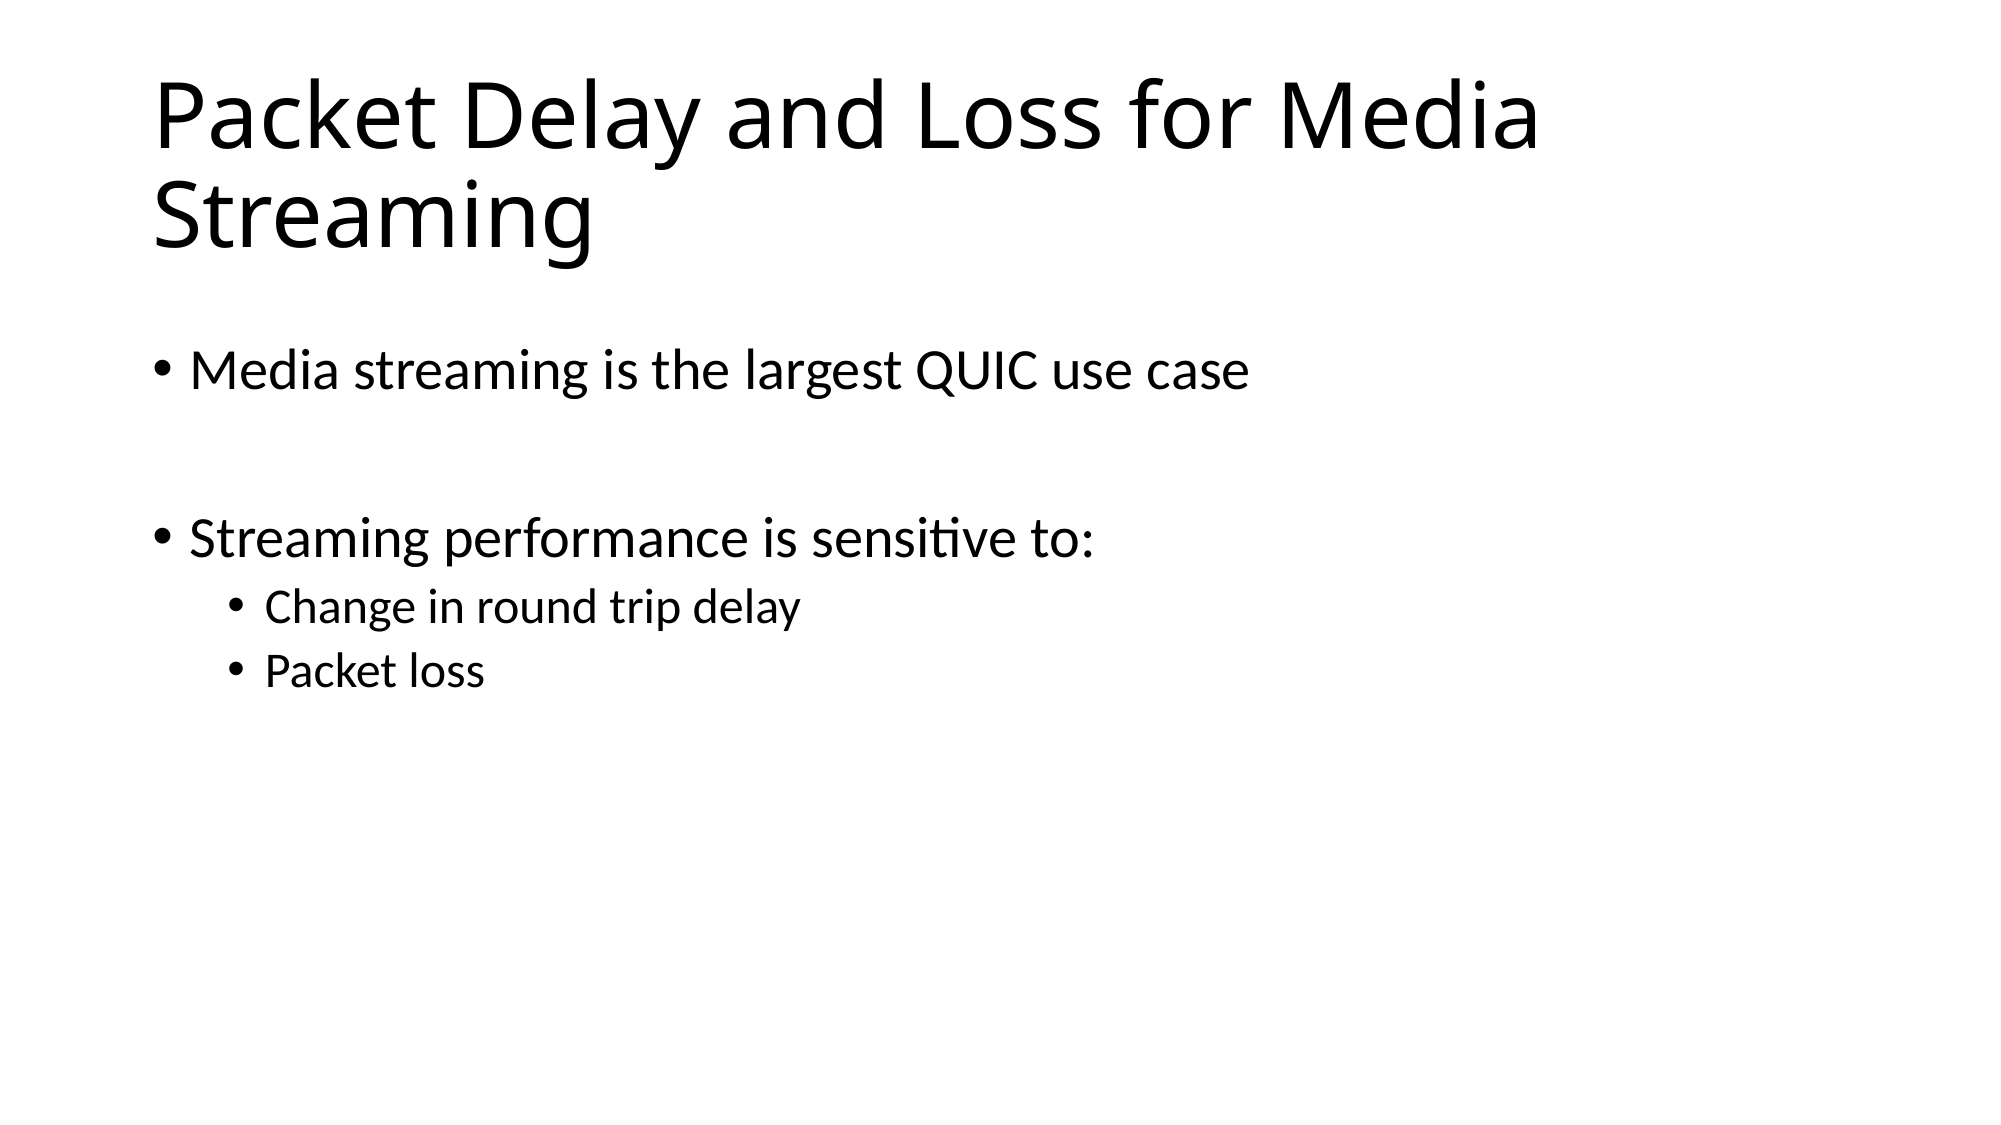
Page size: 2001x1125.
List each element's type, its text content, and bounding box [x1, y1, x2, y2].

title Packet Delay and Loss for Media Streaming [137, 59, 1863, 278]
list Media streaming is the largest QUIC use case Streaming performance is sensitive to: Change in round trip delay Packet loss [137, 332, 1863, 1014]
